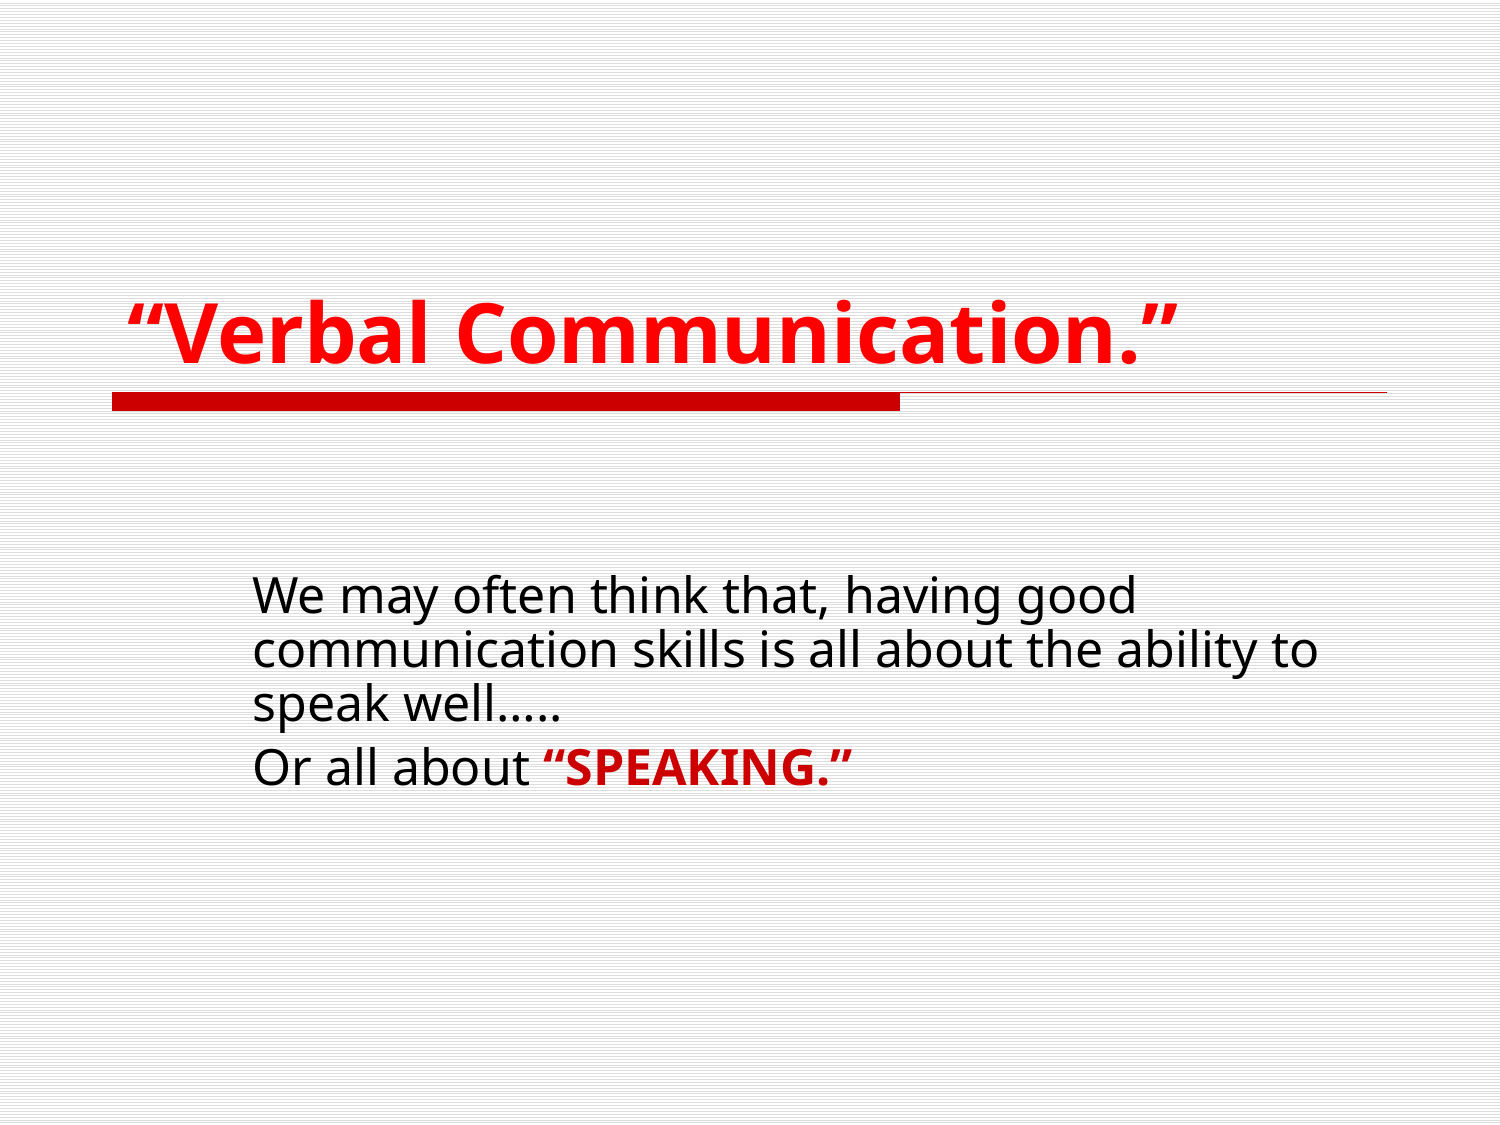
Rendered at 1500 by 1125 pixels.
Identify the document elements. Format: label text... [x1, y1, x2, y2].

title “Verbal Communication.” [112, 162, 1388, 388]
subtitle We may often think that, having good communication skills is all about the ability to speak well….. Or all about “SPEAKING.” [237, 562, 1388, 826]
